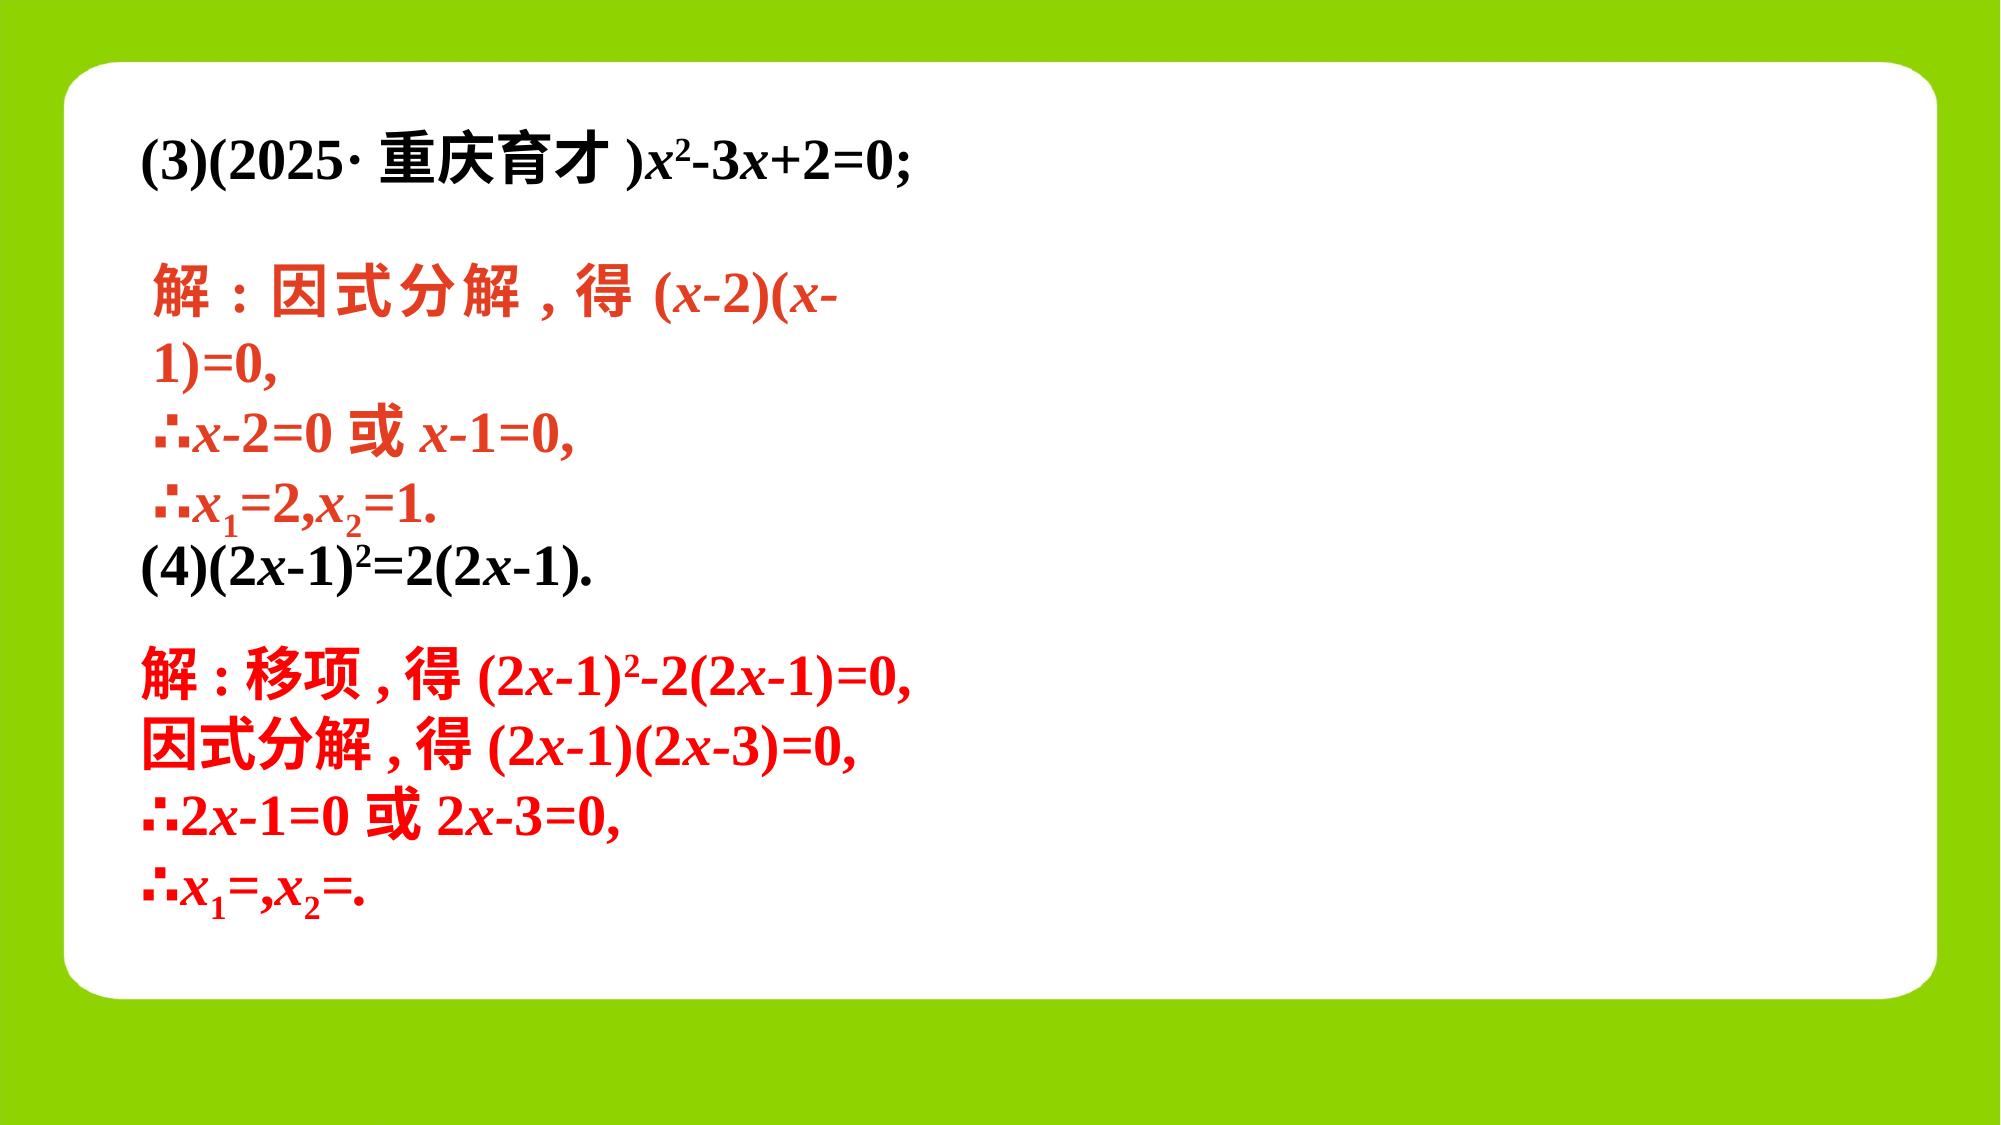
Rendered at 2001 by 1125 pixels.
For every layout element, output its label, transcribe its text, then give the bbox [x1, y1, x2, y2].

text_box 解:因式分解,得(x-2)(x-1)=0, ∴x-2=0或x-1=0, ∴x1=2,x2=1. [137, 246, 854, 552]
picture [0, 0, 2001, 1125]
text_box (3)(2025·重庆育才)x2-3x+2=0; [125, 113, 945, 199]
text_box (4)(2x-1)2=2(2x-1). [125, 519, 780, 605]
